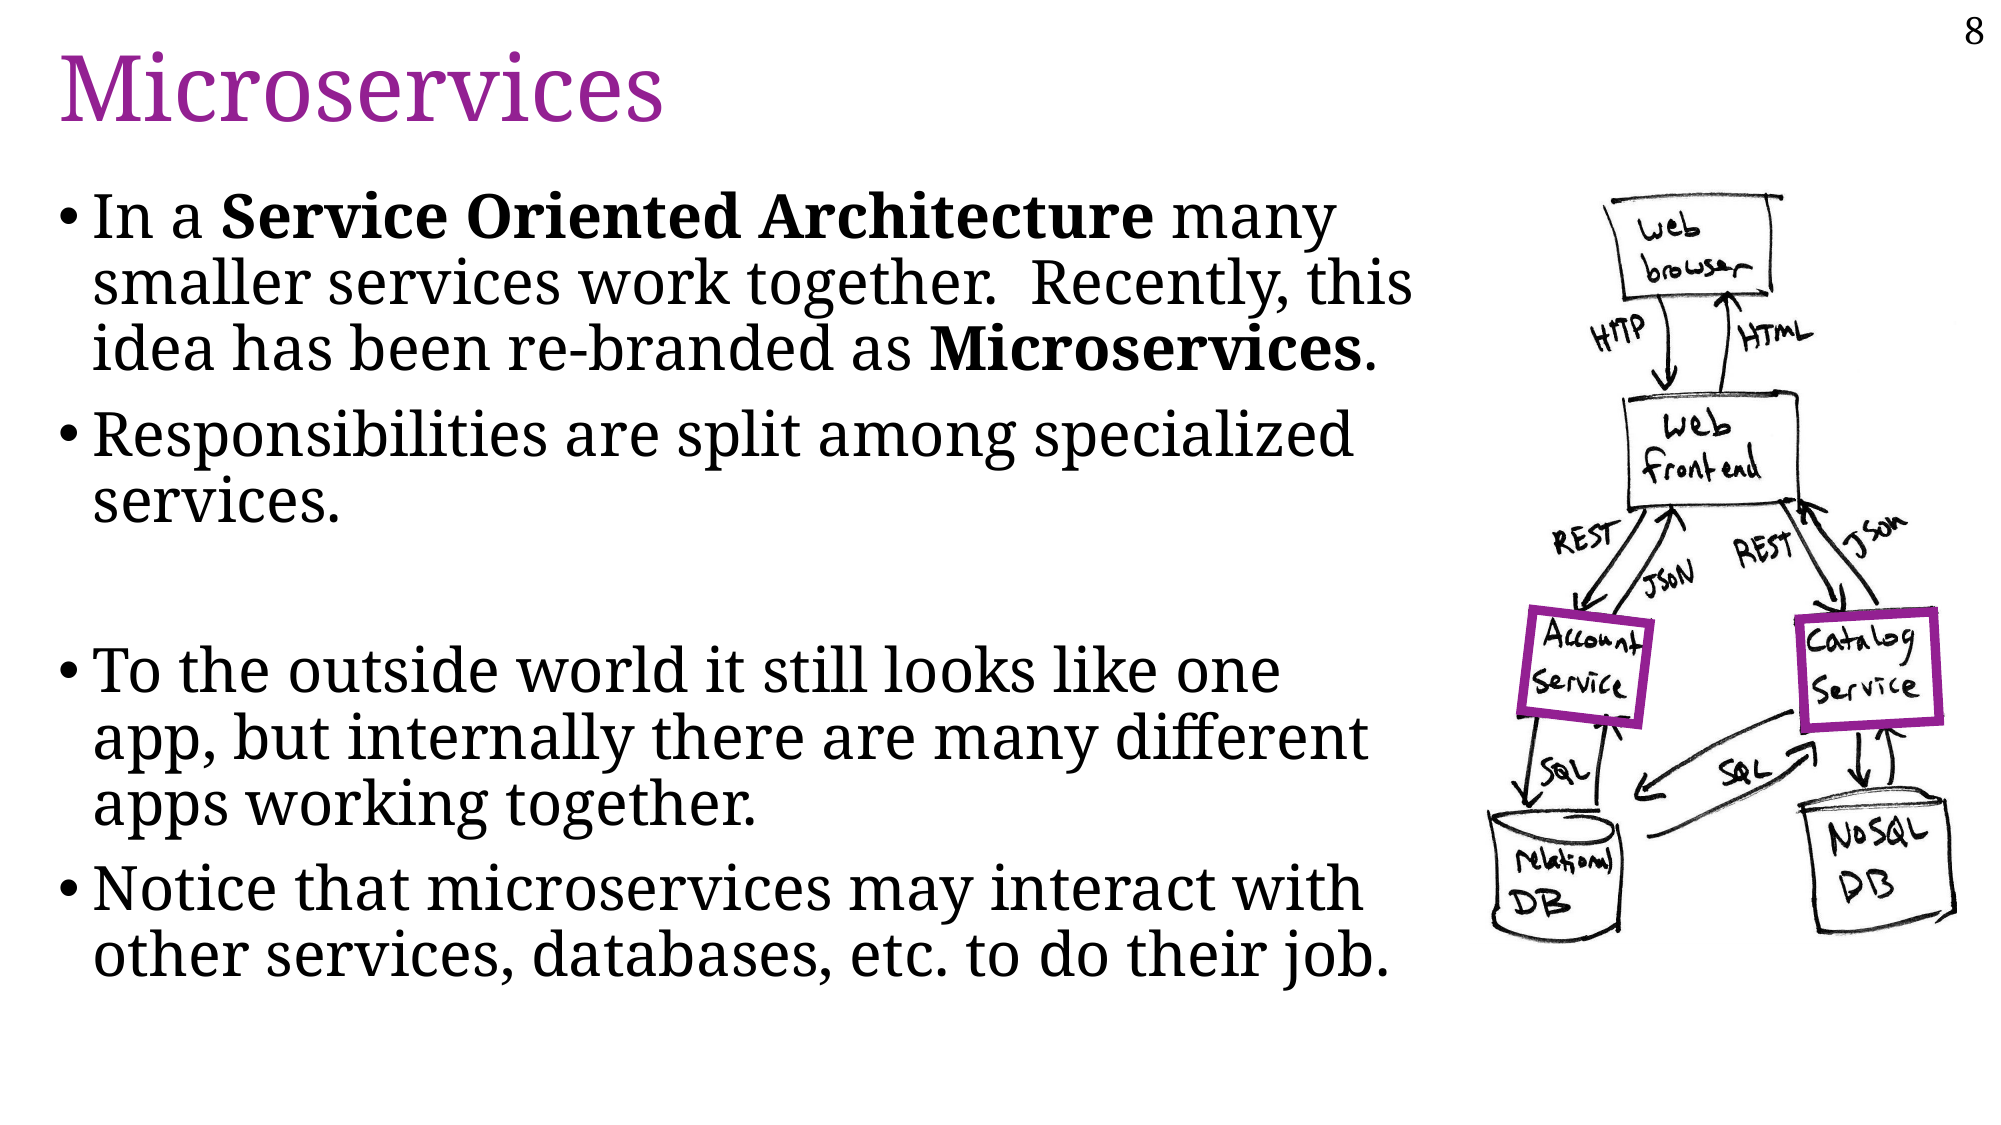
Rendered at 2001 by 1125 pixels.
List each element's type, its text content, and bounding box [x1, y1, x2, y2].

list In a Service Oriented Architecture many smaller services work together. Recently, this idea has been re-branded as Microservices. Responsibilities are split among specialized services. To the outside world it still looks like one app, but internally there are many different apps working together. Notice that microservices may interact with other services, databases, etc. to do their job. [43, 177, 1432, 1101]
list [1469, 181, 1957, 944]
text_box 8 [1901, 0, 2000, 60]
title Microservices [43, 25, 1953, 158]
